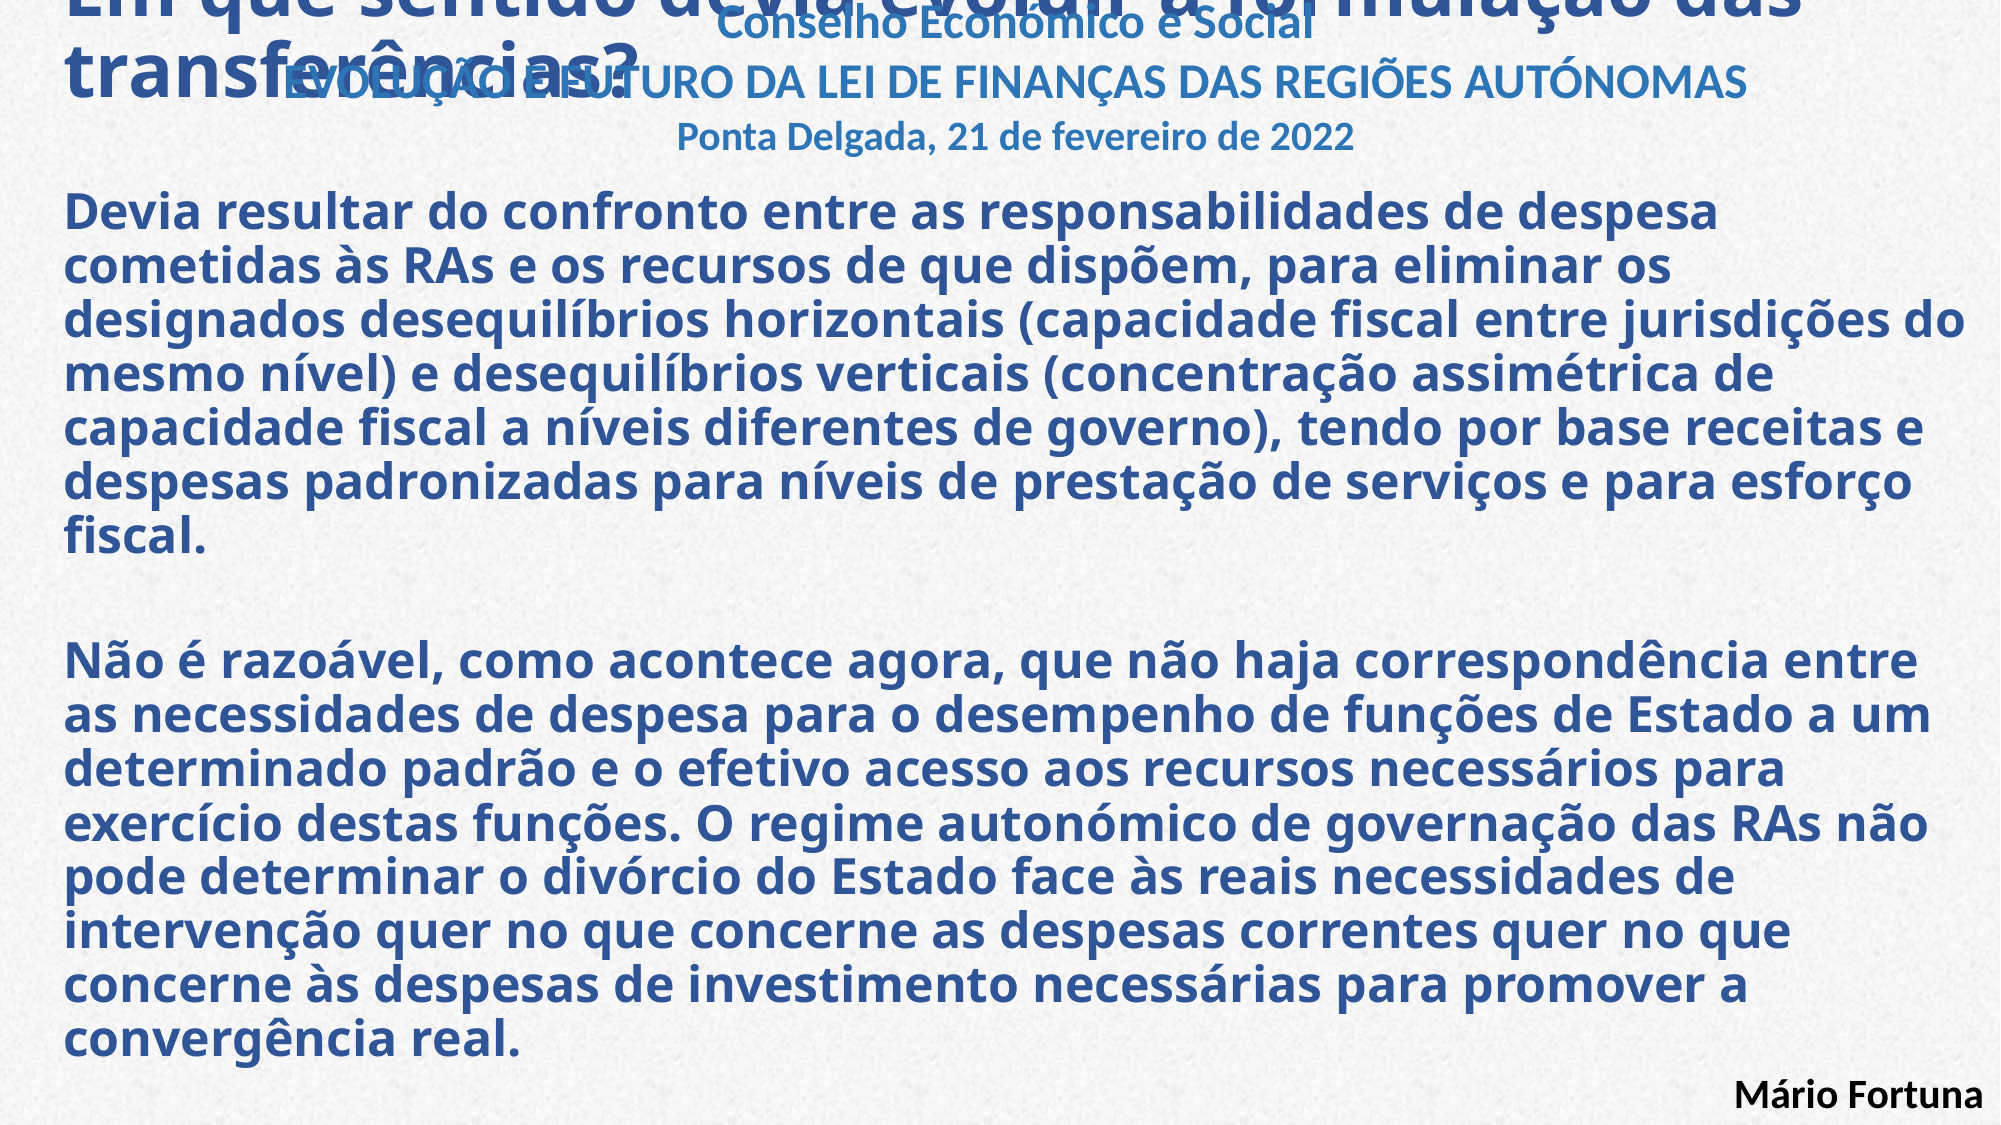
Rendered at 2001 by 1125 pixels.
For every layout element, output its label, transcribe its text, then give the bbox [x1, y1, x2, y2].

text_box Mário Fortuna [1719, 1059, 1999, 1125]
title Em que sentido devia evoluir a formulação das transferências? Devia resultar do confronto entre as responsabilidades de despesa cometidas às RAs e os recursos de que dispõem, para eliminar os designados desequilíbrios horizontais (capacidade fiscal entre jurisdições do mesmo nível) e desequilíbrios verticais (concentração assimétrica de capacidade fiscal a níveis diferentes de governo), tendo por base receitas e despesas padronizadas para níveis de prestação de serviços e para esforço fiscal. Não é razoável, como acontece agora, que não haja correspondência entre as necessidades de despesa para o desempenho de funções de Estado a um determinado padrão e o efetivo acesso aos recursos necessários para exercício destas funções. O regime autonómico de governação das RAs não pode determinar o divórcio do Estado face às reais necessidades de intervenção quer no que concerne as despesas correntes quer no que concerne às despesas de investimento necessárias para promover a convergência real. [48, 504, 1984, 1125]
text_box Conselho Económico e Social EVOLUÇÃO E FUTURO DA LEI DE FINANÇAS DAS REGIÕES AUTÓNOMAS Ponta Delgada, 21 de fevereiro de 2022 [16, 0, 2000, 167]
